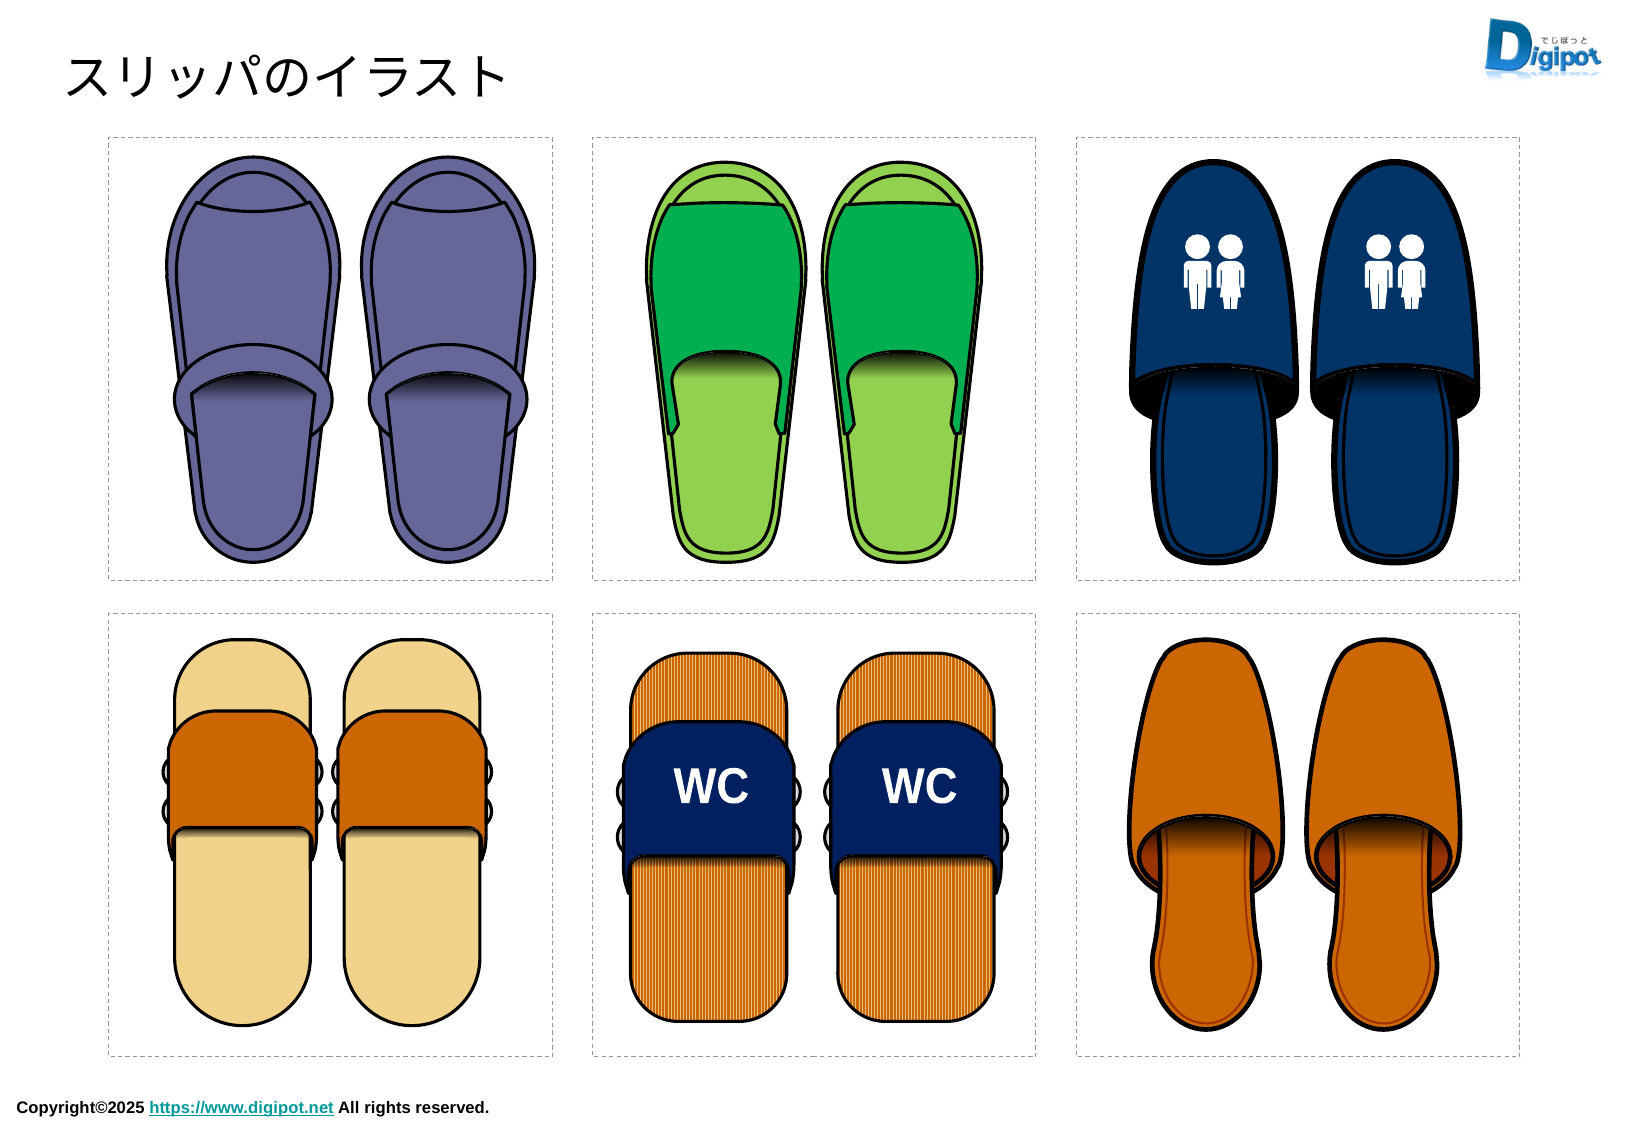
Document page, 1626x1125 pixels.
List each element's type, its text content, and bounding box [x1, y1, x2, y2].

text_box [1131, 161, 1478, 563]
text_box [166, 156, 535, 563]
text_box スリッパのイラスト [48, 38, 527, 113]
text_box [1128, 639, 1461, 1030]
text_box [162, 639, 492, 1026]
picture [1485, 18, 1602, 82]
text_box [617, 652, 1008, 1022]
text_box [646, 161, 983, 563]
